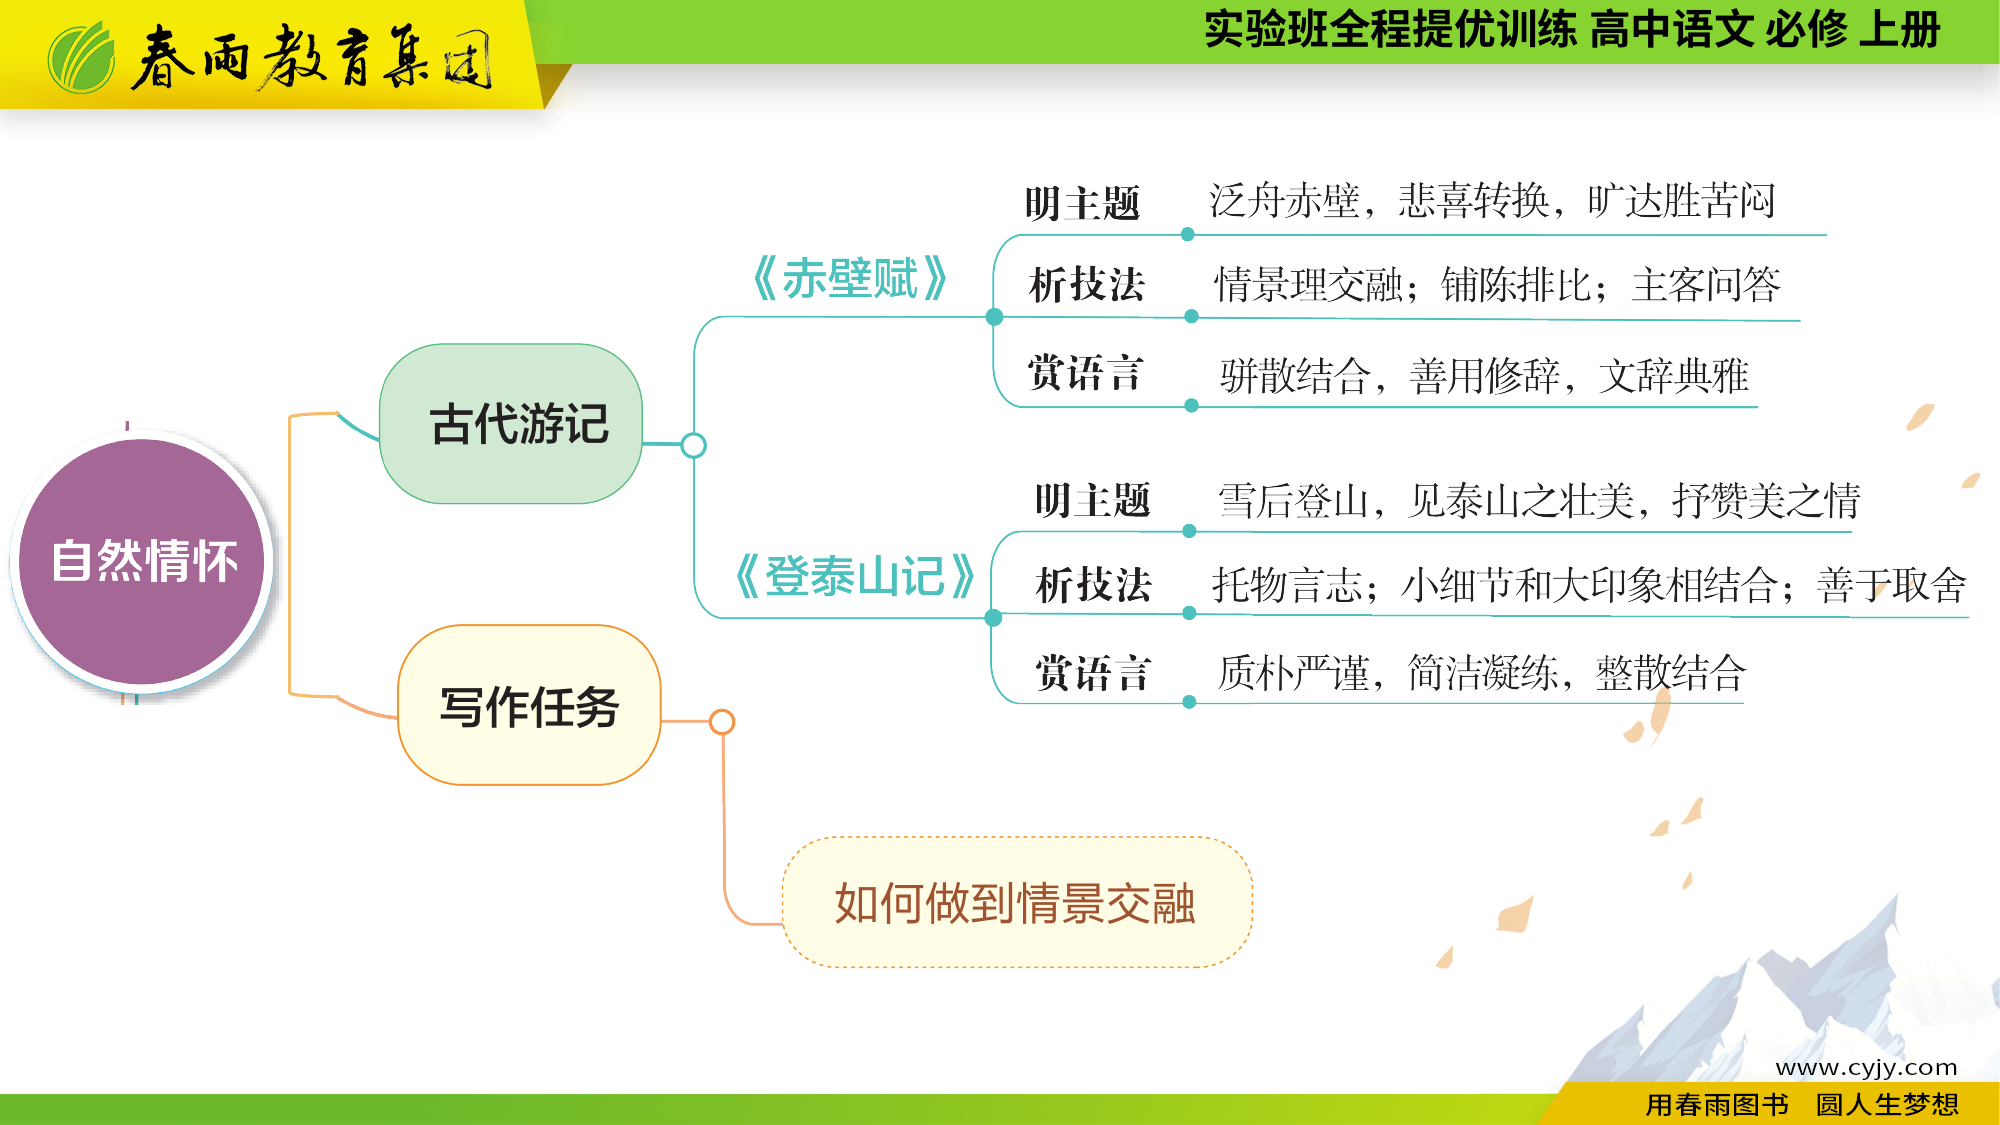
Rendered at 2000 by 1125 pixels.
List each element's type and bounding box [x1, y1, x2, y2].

picture [0, 0, 2000, 1125]
text_box [288, 412, 332, 698]
